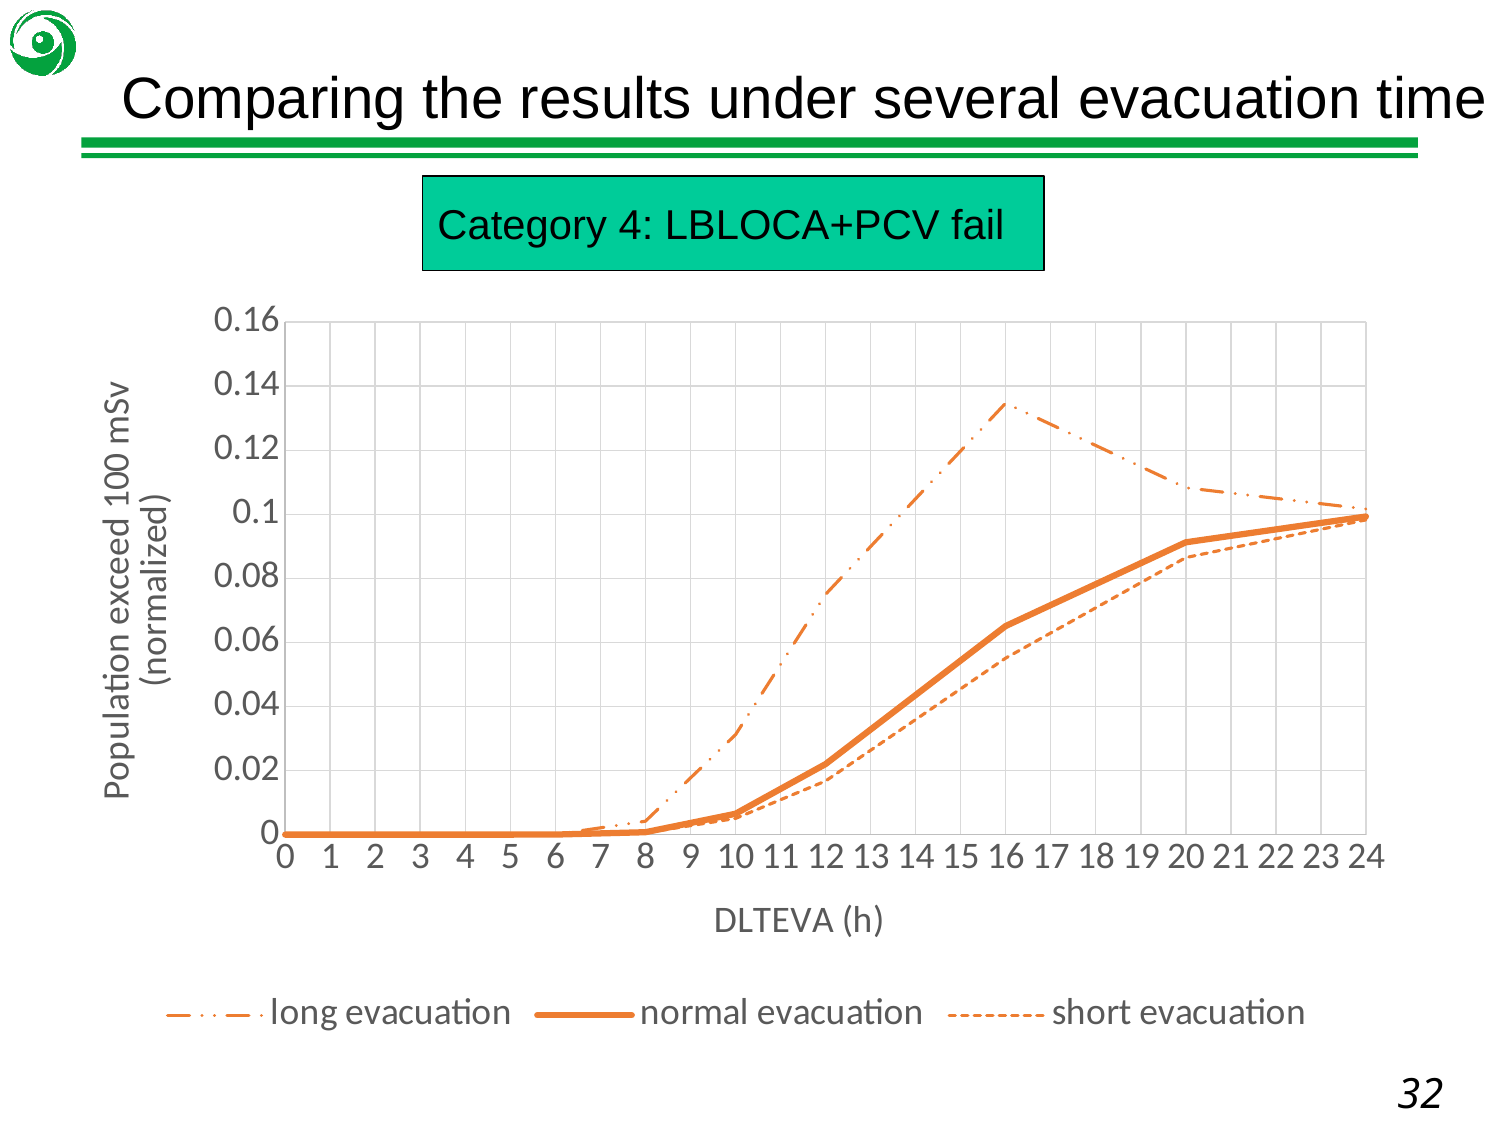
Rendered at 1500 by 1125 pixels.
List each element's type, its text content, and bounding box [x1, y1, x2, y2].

picture [0, 0, 88, 88]
chart [62, 288, 1412, 1042]
title Comparing the results under several evacuation time [87, 42, 1500, 138]
text_box Category 4: LBLOCA+PCV fail [422, 175, 1044, 271]
